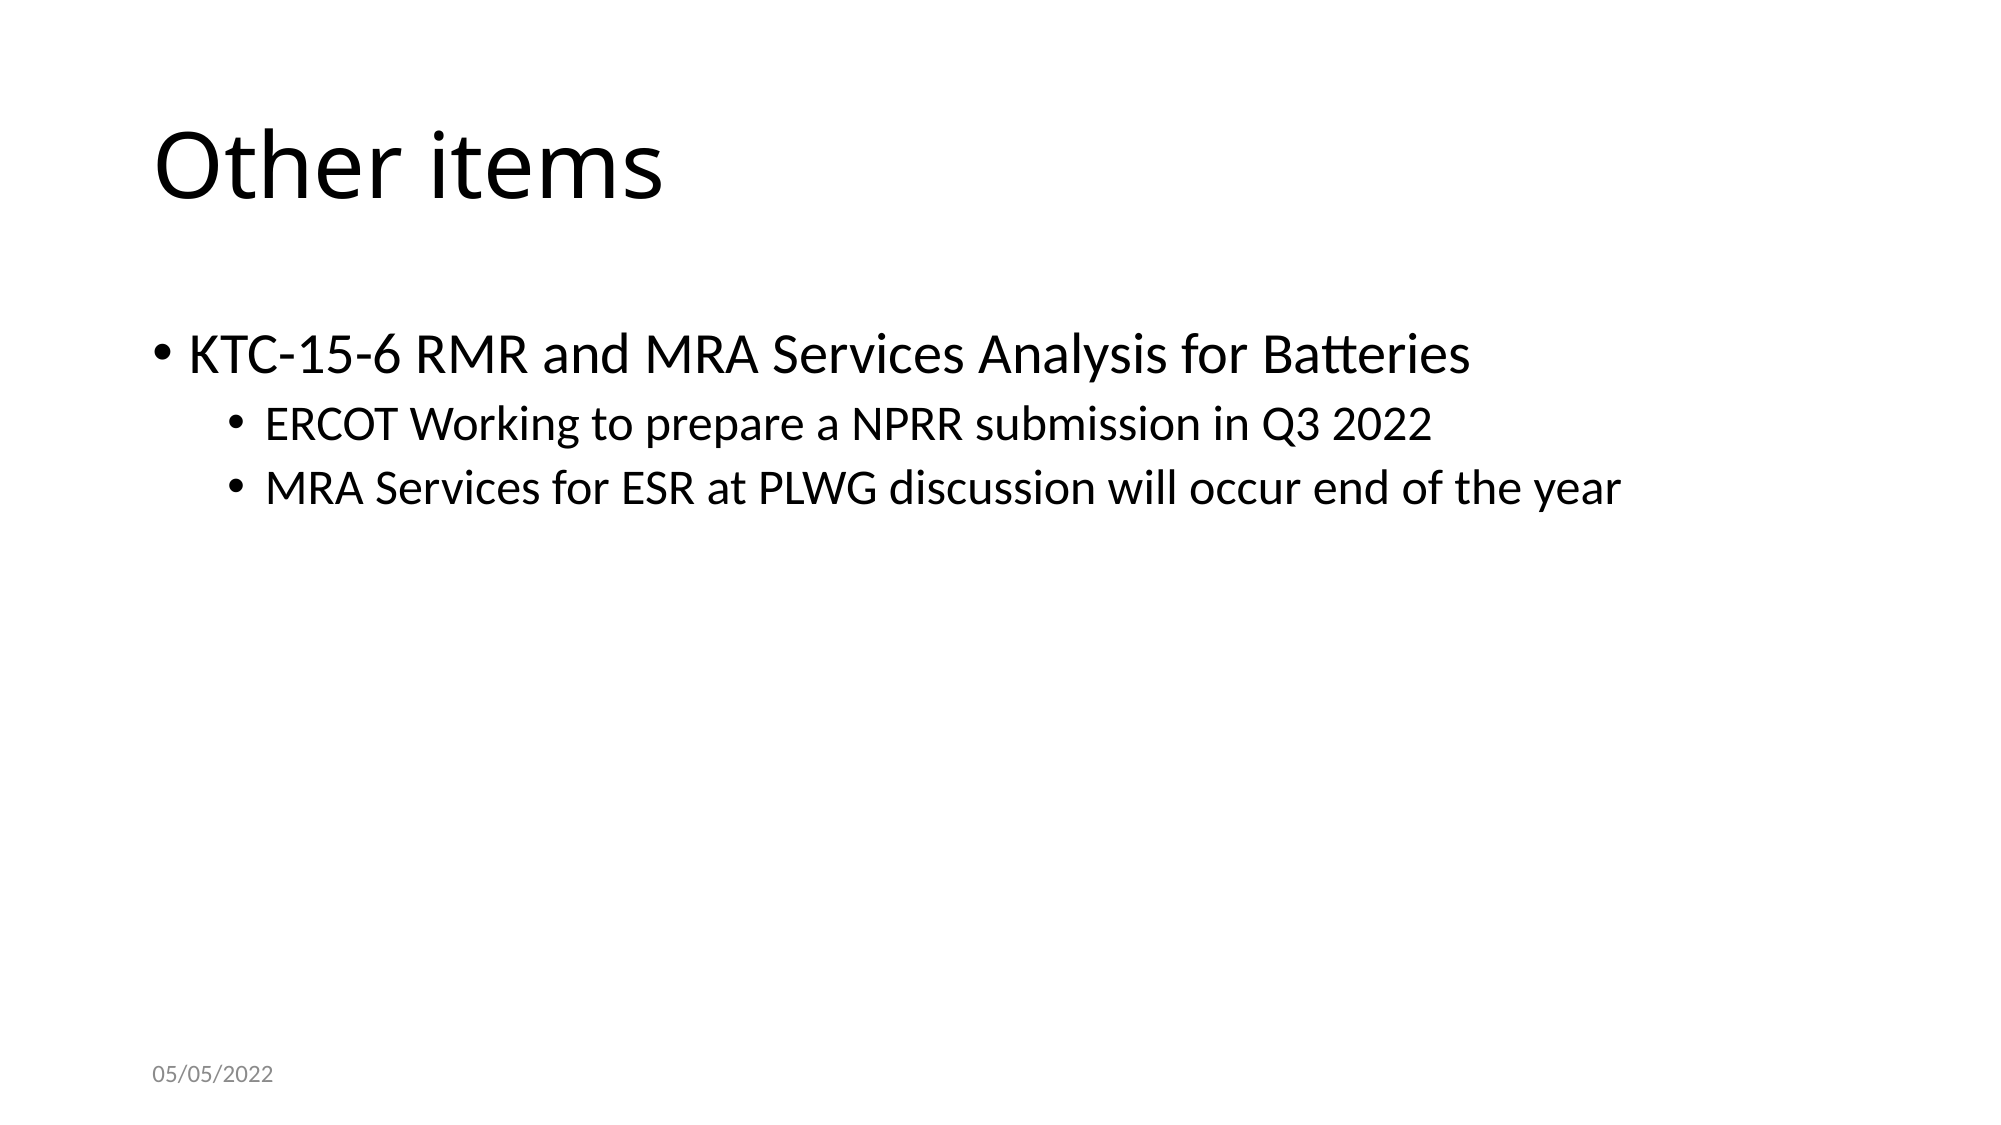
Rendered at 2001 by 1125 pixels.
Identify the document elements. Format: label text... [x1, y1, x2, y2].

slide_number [137, 1042, 588, 1103]
list KTC-15-6 RMR and MRA Services Analysis for Batteries ERCOT Working to prepare a NPRR submission in Q3 2022 MRA Services for ESR at PLWG discussion will occur end of the year [137, 235, 1788, 1043]
title Other items [137, 59, 1863, 278]
